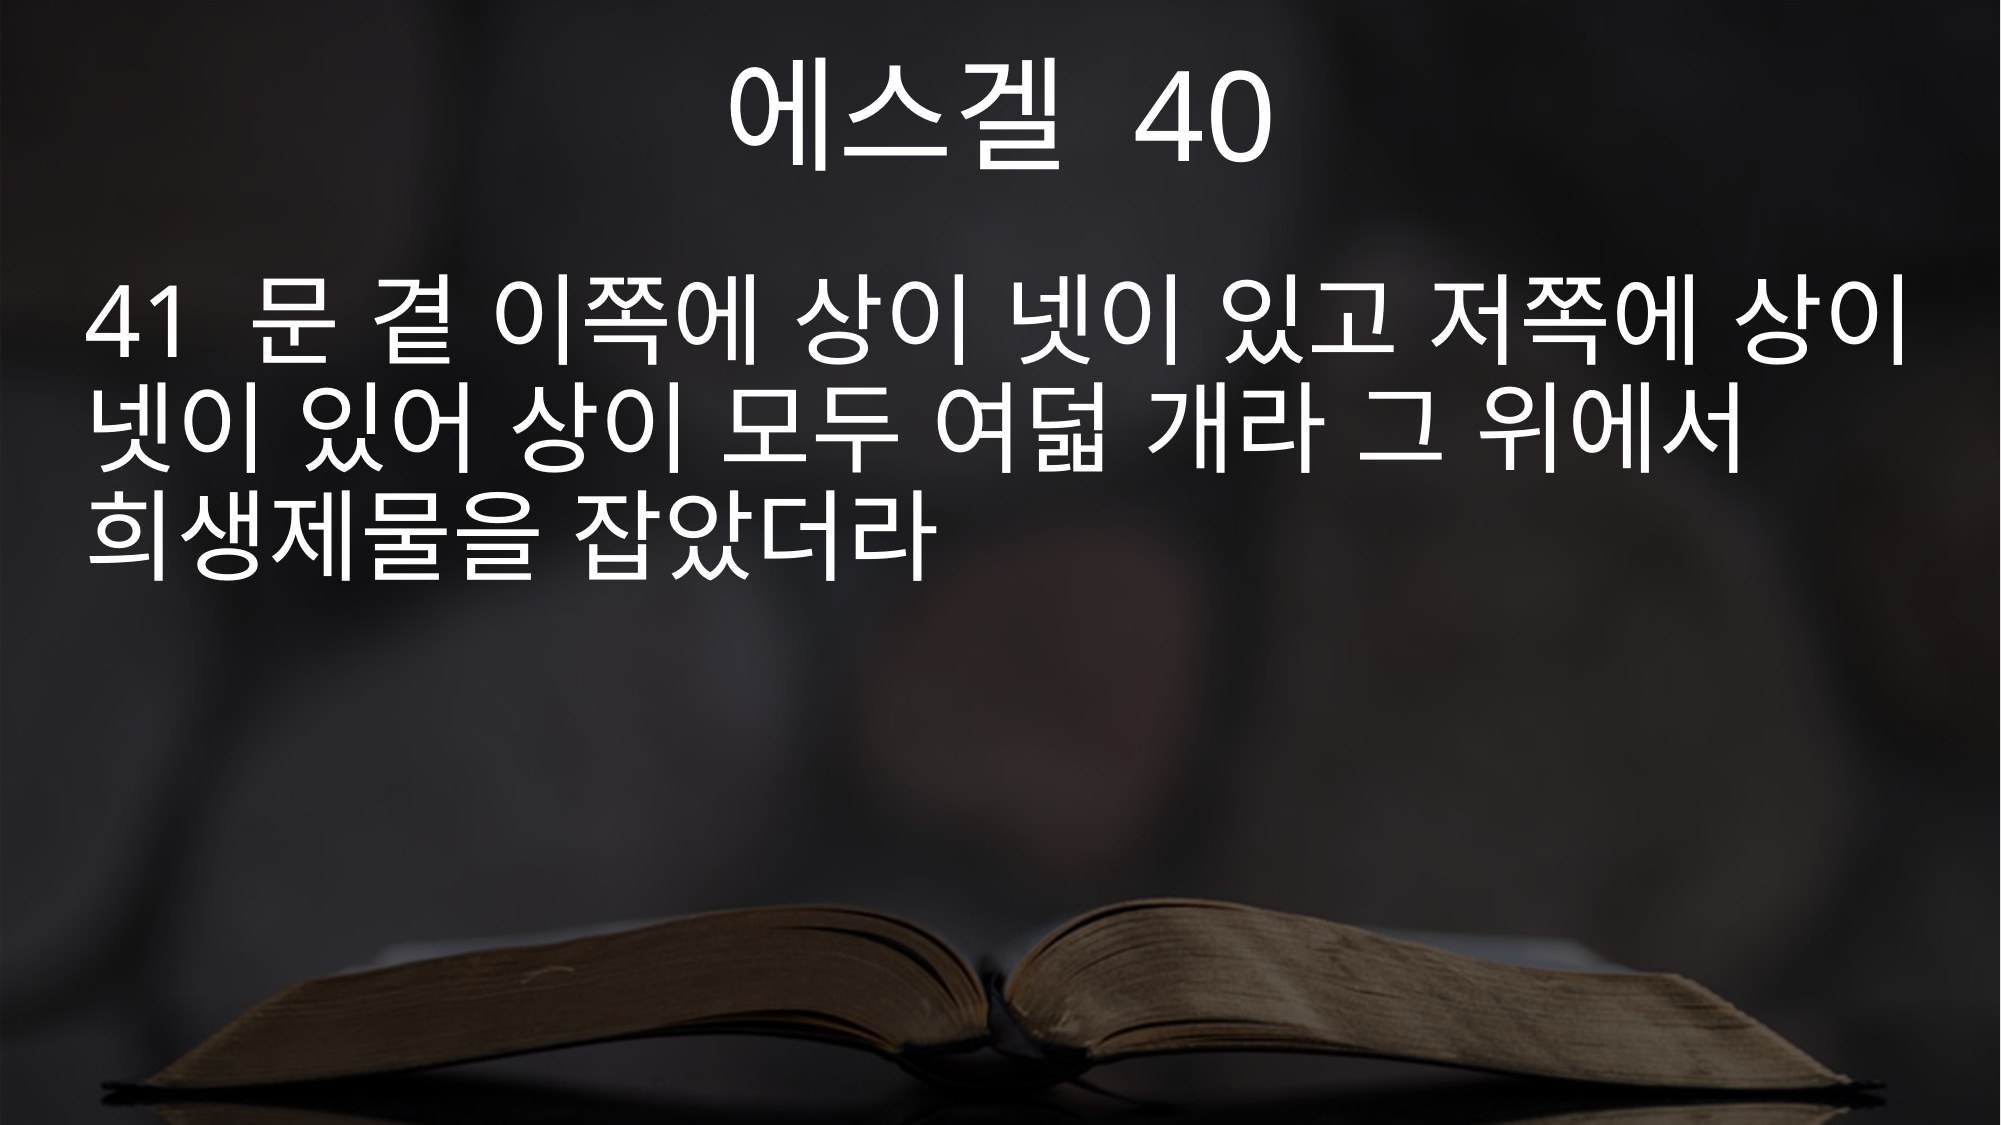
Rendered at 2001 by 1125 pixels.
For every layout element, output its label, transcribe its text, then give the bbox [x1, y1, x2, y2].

picture [0, 0, 2001, 1125]
footer 에스겔 40 [0, 32, 2000, 192]
list 41 문 곁 이쪽에 상이 넷이 있고 저쪽에 상이 넷이 있어 상이 모두 여덟 개라 그 위에서 희생제물을 잡았더라 [69, 263, 1953, 423]
